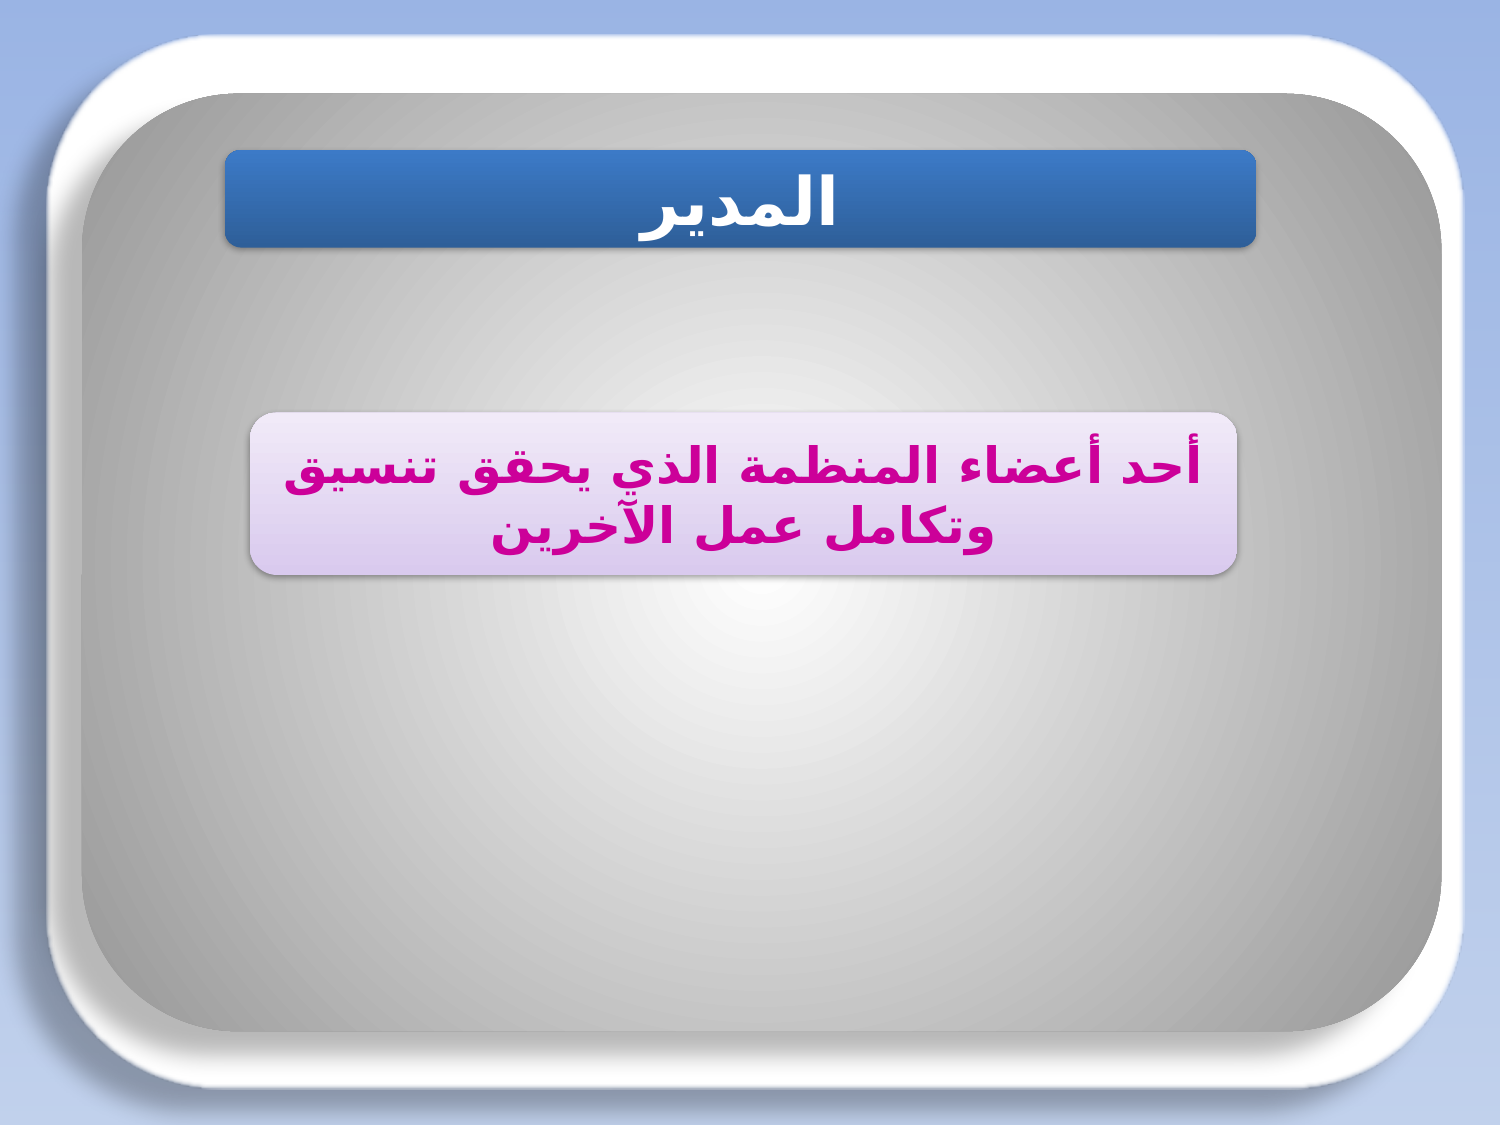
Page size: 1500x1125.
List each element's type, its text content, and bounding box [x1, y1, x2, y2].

footer اعداد / أ. غادة الرشيد [512, 1042, 988, 1103]
text_box [0, 0, 1500, 1125]
text_box المدير [224, 149, 1257, 248]
text_box [79, 91, 1444, 1034]
text_box أحد أعضاء المنظمة الذي يحقق تنسيق وتكامل عمل الآخرين [249, 411, 1239, 576]
text_box [49, 34, 1468, 1089]
